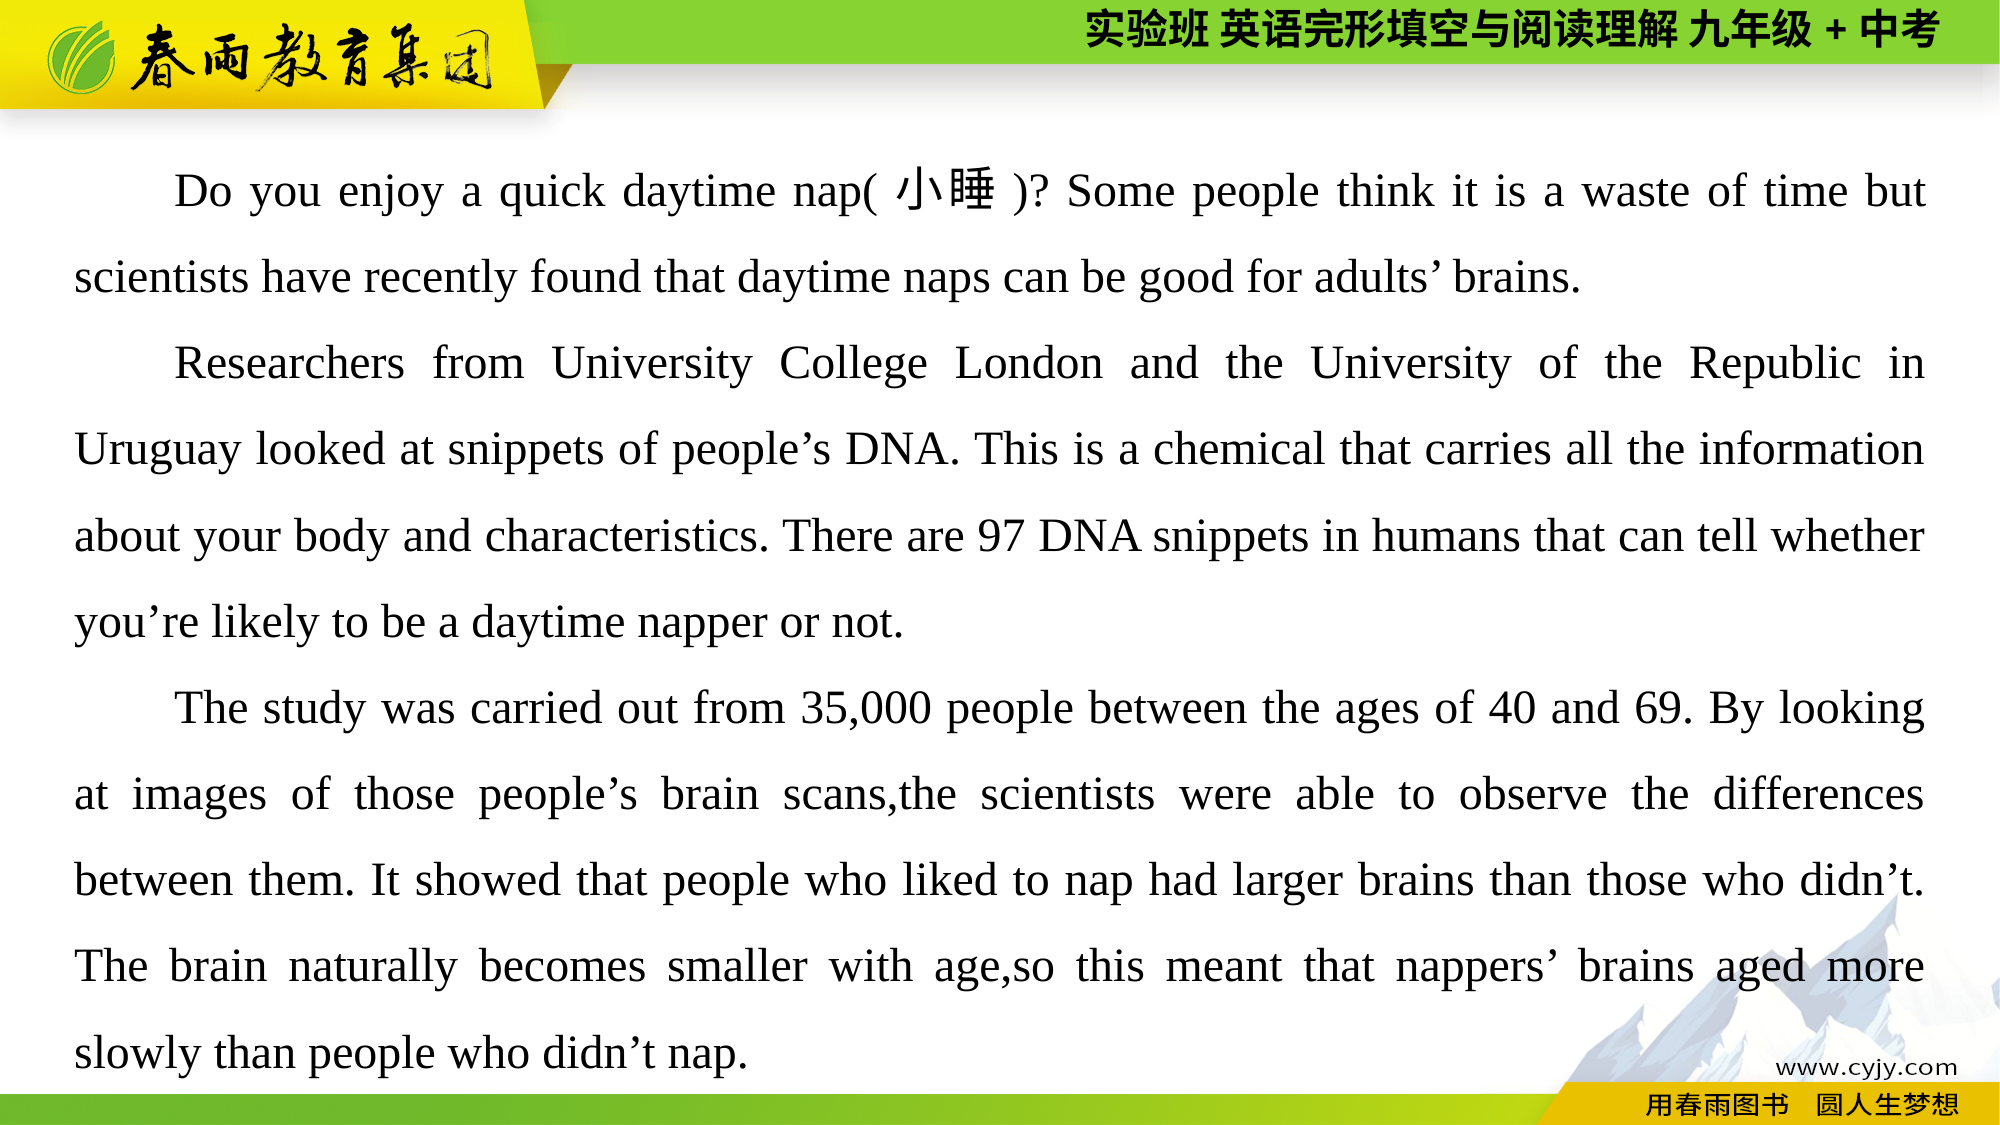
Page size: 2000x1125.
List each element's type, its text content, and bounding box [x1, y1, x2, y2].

list Do you enjoy a quick daytime nap(小睡)? Some people think it is a waste of time but scientists have recently found that daytime naps can be good for adults’ brains. Researchers from University College London and the University of the Republic in Uruguay looked at snippets of people’s DNA. This is a chemical that carries all the information about your body and characteristics. There are 97 DNA snippets in humans that can tell whether you’re likely to be a daytime napper or not. The study was carried out from 35,000 people between the ages of 40 and 69. By looking at images of those people’s brain scans,the scientists were able to observe the differences between them. It showed that people who liked to nap had larger brains than those who didn’t. The brain naturally becomes smaller with age,so this meant that nappers’ brains aged more slowly than people who didn’t nap. [59, 122, 1944, 1096]
picture [0, 0, 2000, 1125]
